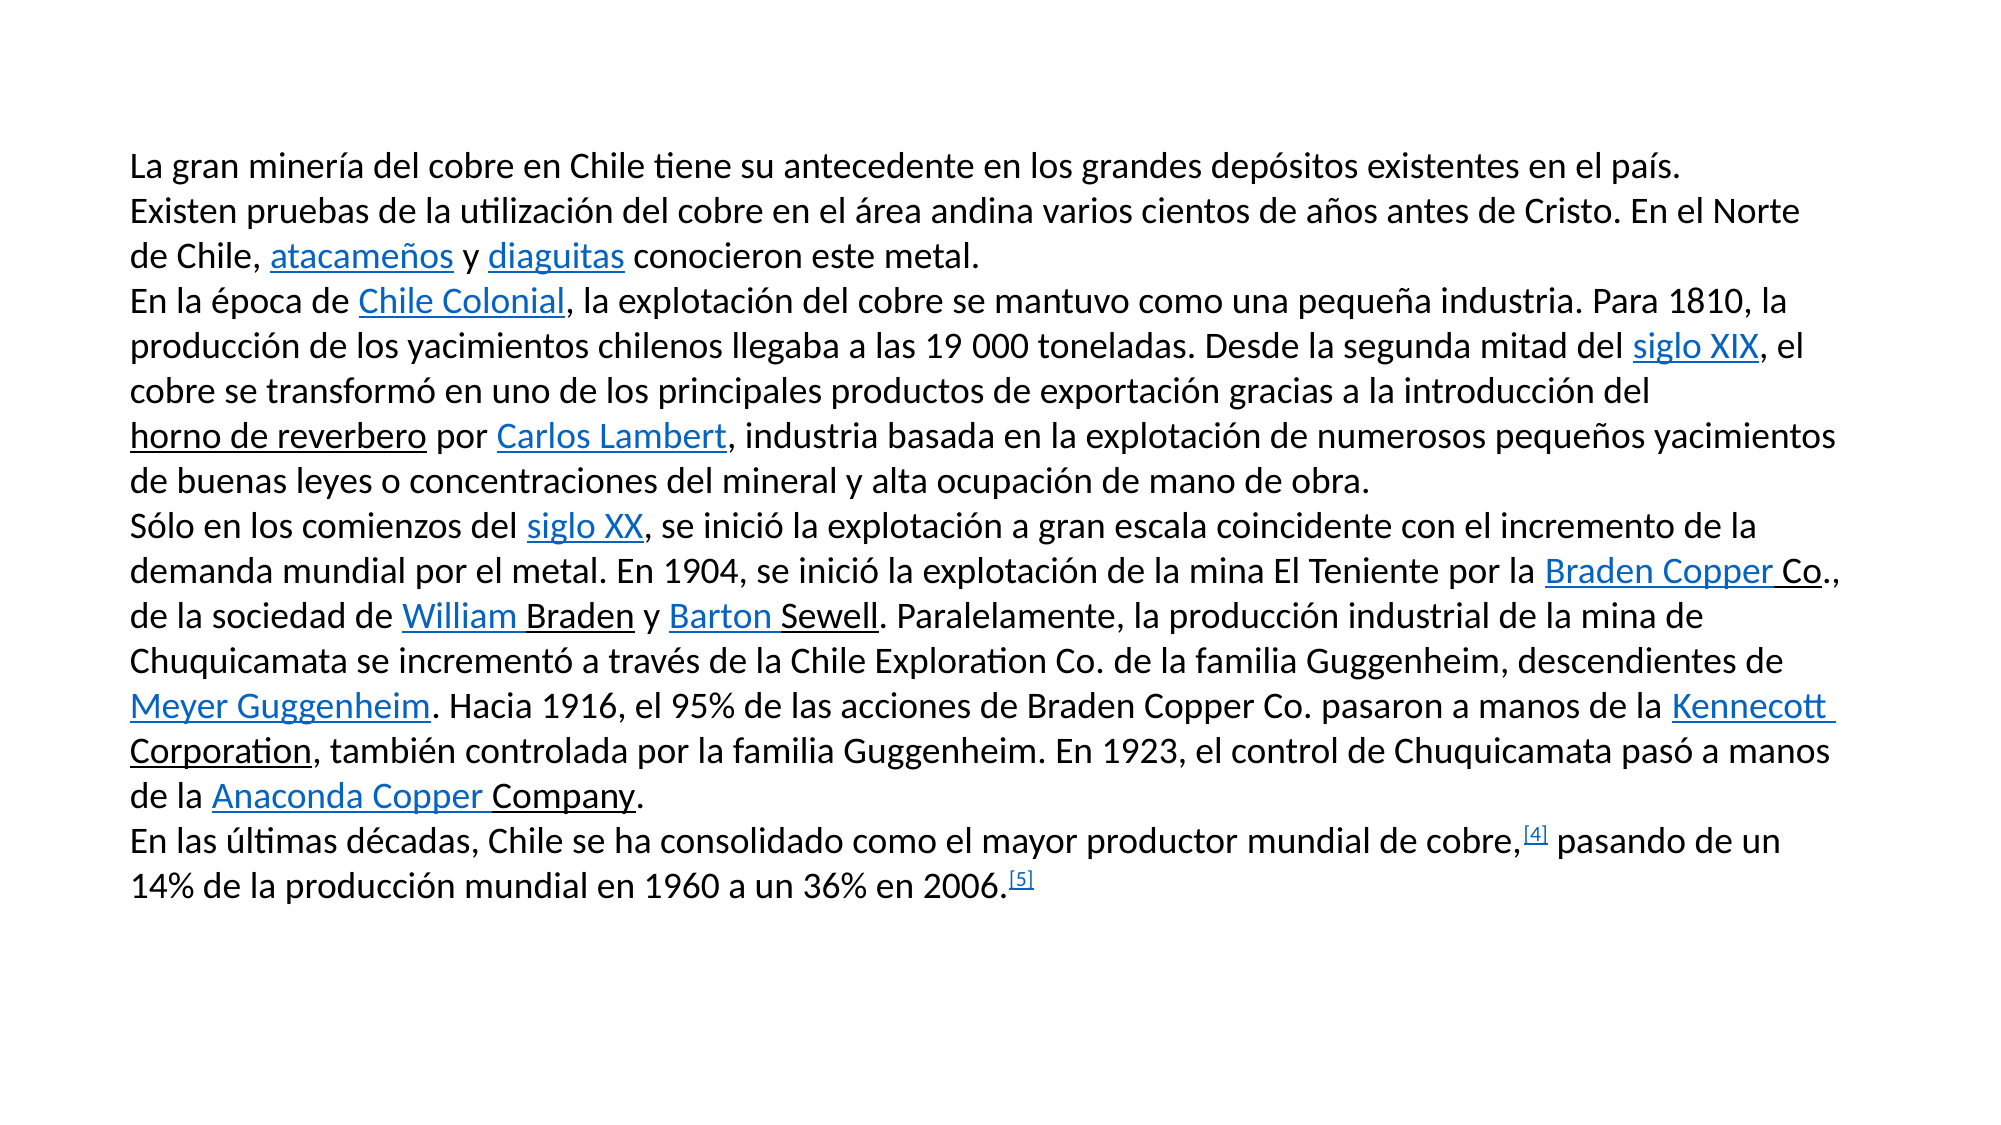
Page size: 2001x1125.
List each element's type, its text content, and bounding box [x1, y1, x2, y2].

text_box La gran minería del cobre en Chile tiene su antecedente en los grandes depósitos existentes en el país. Existen pruebas de la utilización del cobre en el área andina varios cientos de años antes de Cristo. En el Norte de Chile, atacameños y diaguitas conocieron este metal. En la época de Chile Colonial, la explotación del cobre se mantuvo como una pequeña industria. Para 1810, la producción de los yacimientos chilenos llegaba a las 19 000 toneladas. Desde la segunda mitad del siglo XIX, el cobre se transformó en uno de los principales productos de exportación gracias a la introducción del horno de reverbero por Carlos Lambert, industria basada en la explotación de numerosos pequeños yacimientos de buenas leyes o concentraciones del mineral y alta ocupación de mano de obra. Sólo en los comienzos del siglo XX, se inició la explotación a gran escala coincidente con el incremento de la demanda mundial por el metal. En 1904, se inició la explotación de la mina El Teniente por la Braden Copper Co., de la sociedad de William Braden y Barton Sewell. Paralelamente, la producción industrial de la mina de Chuquicamata se incrementó a través de la Chile Exploration Co. de la familia Guggenheim, descendientes de Meyer Guggenheim. Hacia 1916, el 95% de las acciones de Braden Copper Co. pasaron a manos de la Kennecott Corporation, también controlada por la familia Guggenheim. En 1923, el control de Chuquicamata pasó a manos de la Anaconda Copper Company. En las últimas décadas, Chile se ha consolidado como el mayor productor mundial de cobre,[4] pasando de un 14% de la producción mundial en 1960 a un 36% en 2006.[5] [115, 133, 1856, 913]
